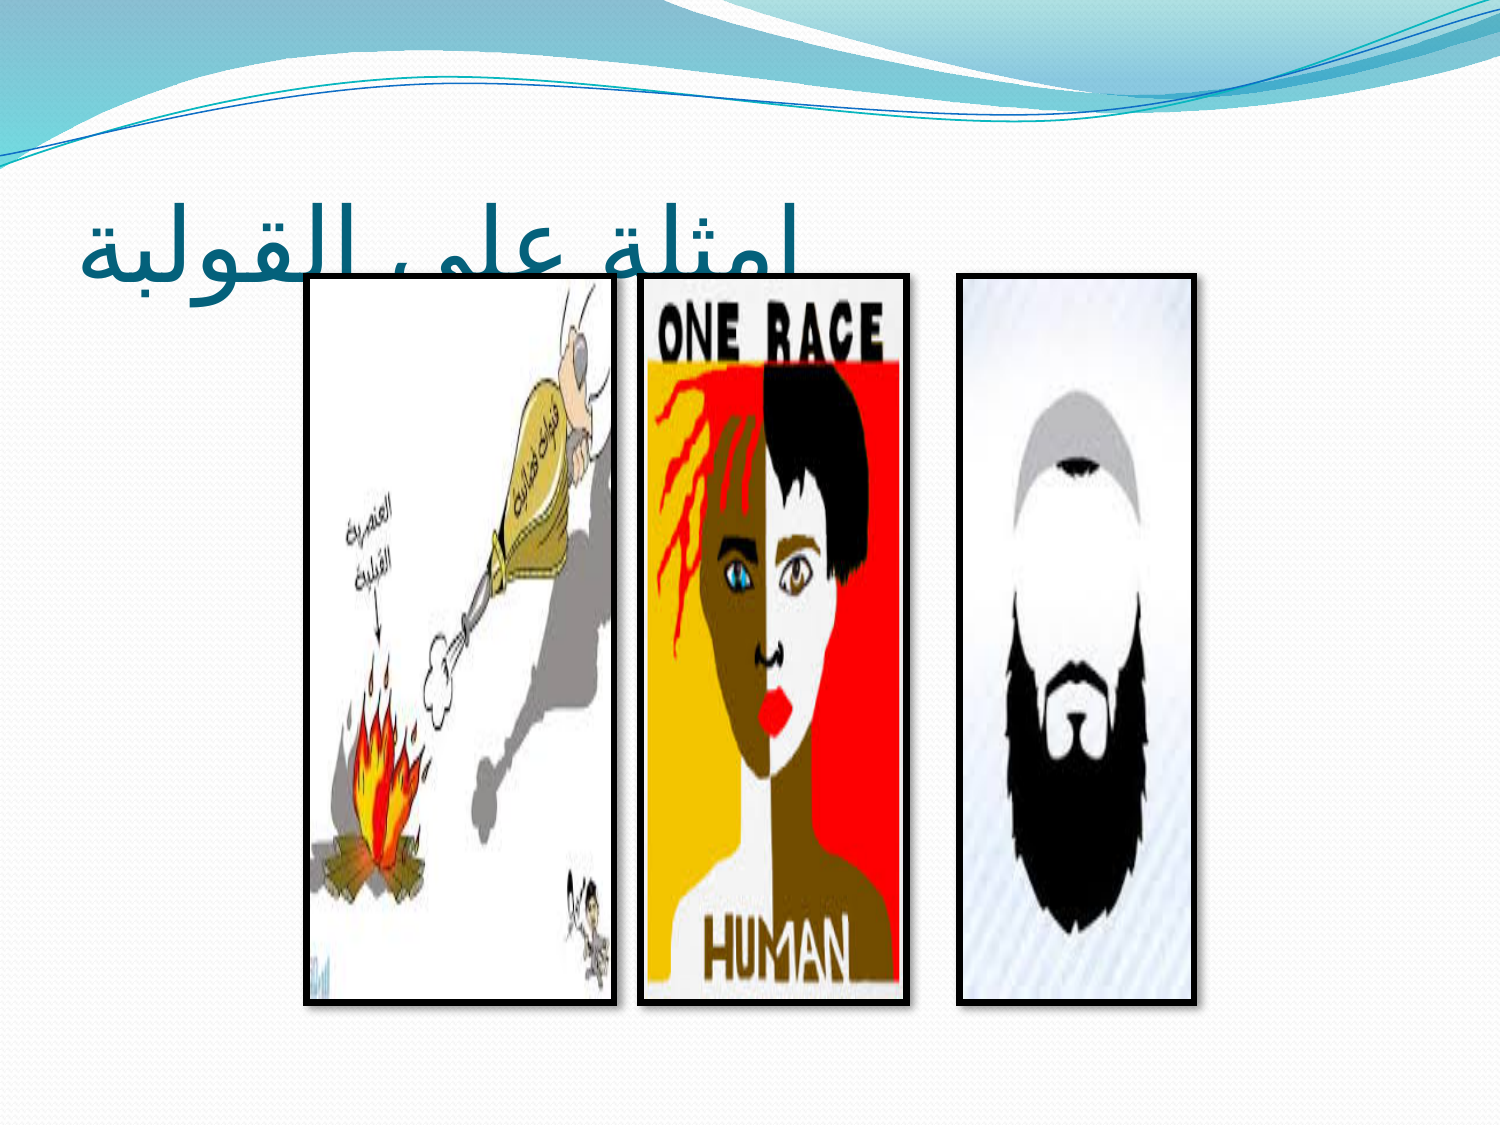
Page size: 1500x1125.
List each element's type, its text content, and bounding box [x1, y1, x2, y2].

title امثلة على القولبة [75, 115, 1425, 303]
picture [643, 278, 904, 1000]
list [962, 278, 1191, 1000]
picture [309, 278, 612, 1000]
